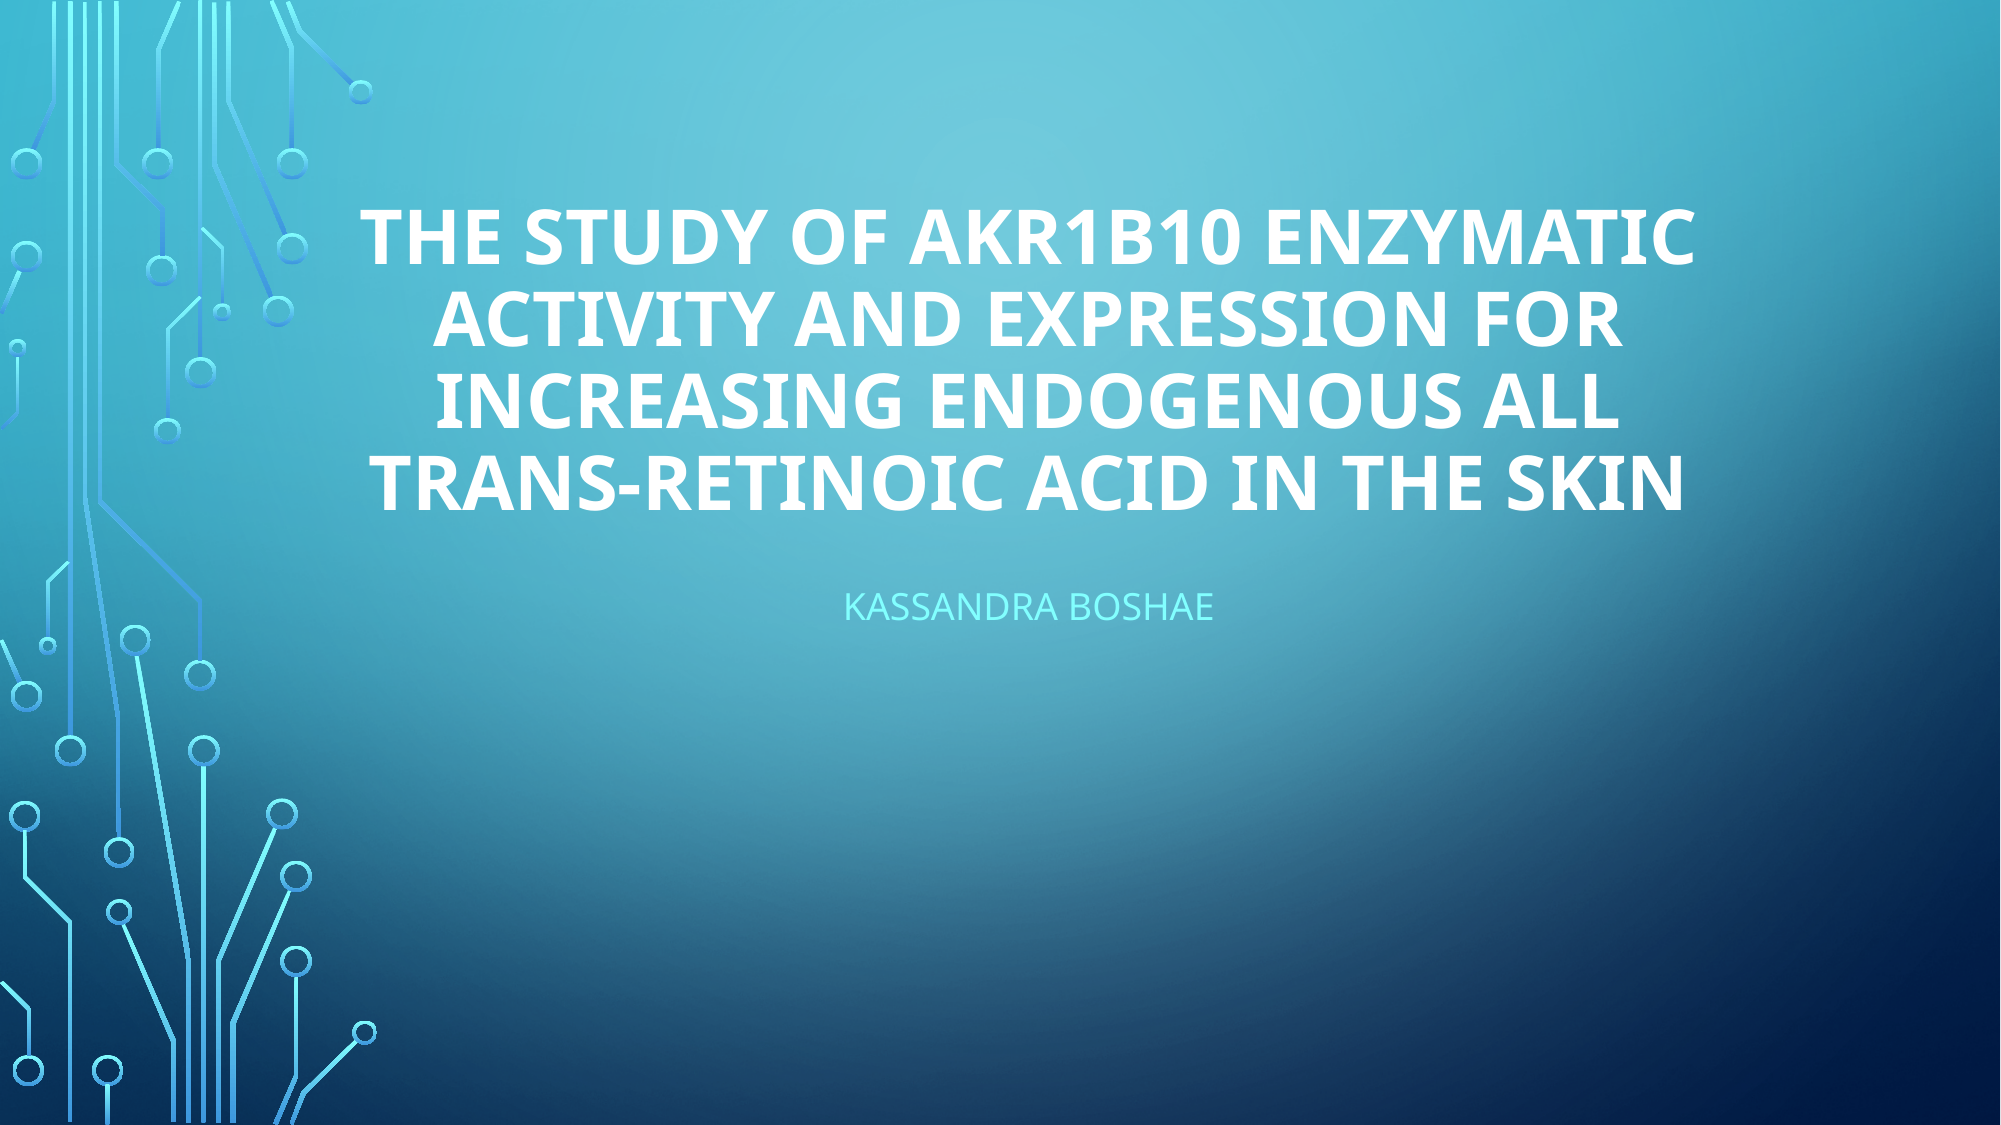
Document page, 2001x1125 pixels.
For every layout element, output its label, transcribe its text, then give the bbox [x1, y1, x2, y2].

subtitle Kassandra Boshae [569, 566, 1489, 644]
title The Study of AKR1B10 Enzymatic Activity and Expression for Increasing Endogenous all trans-Retinoic Acid in the Skin [307, 142, 1750, 535]
